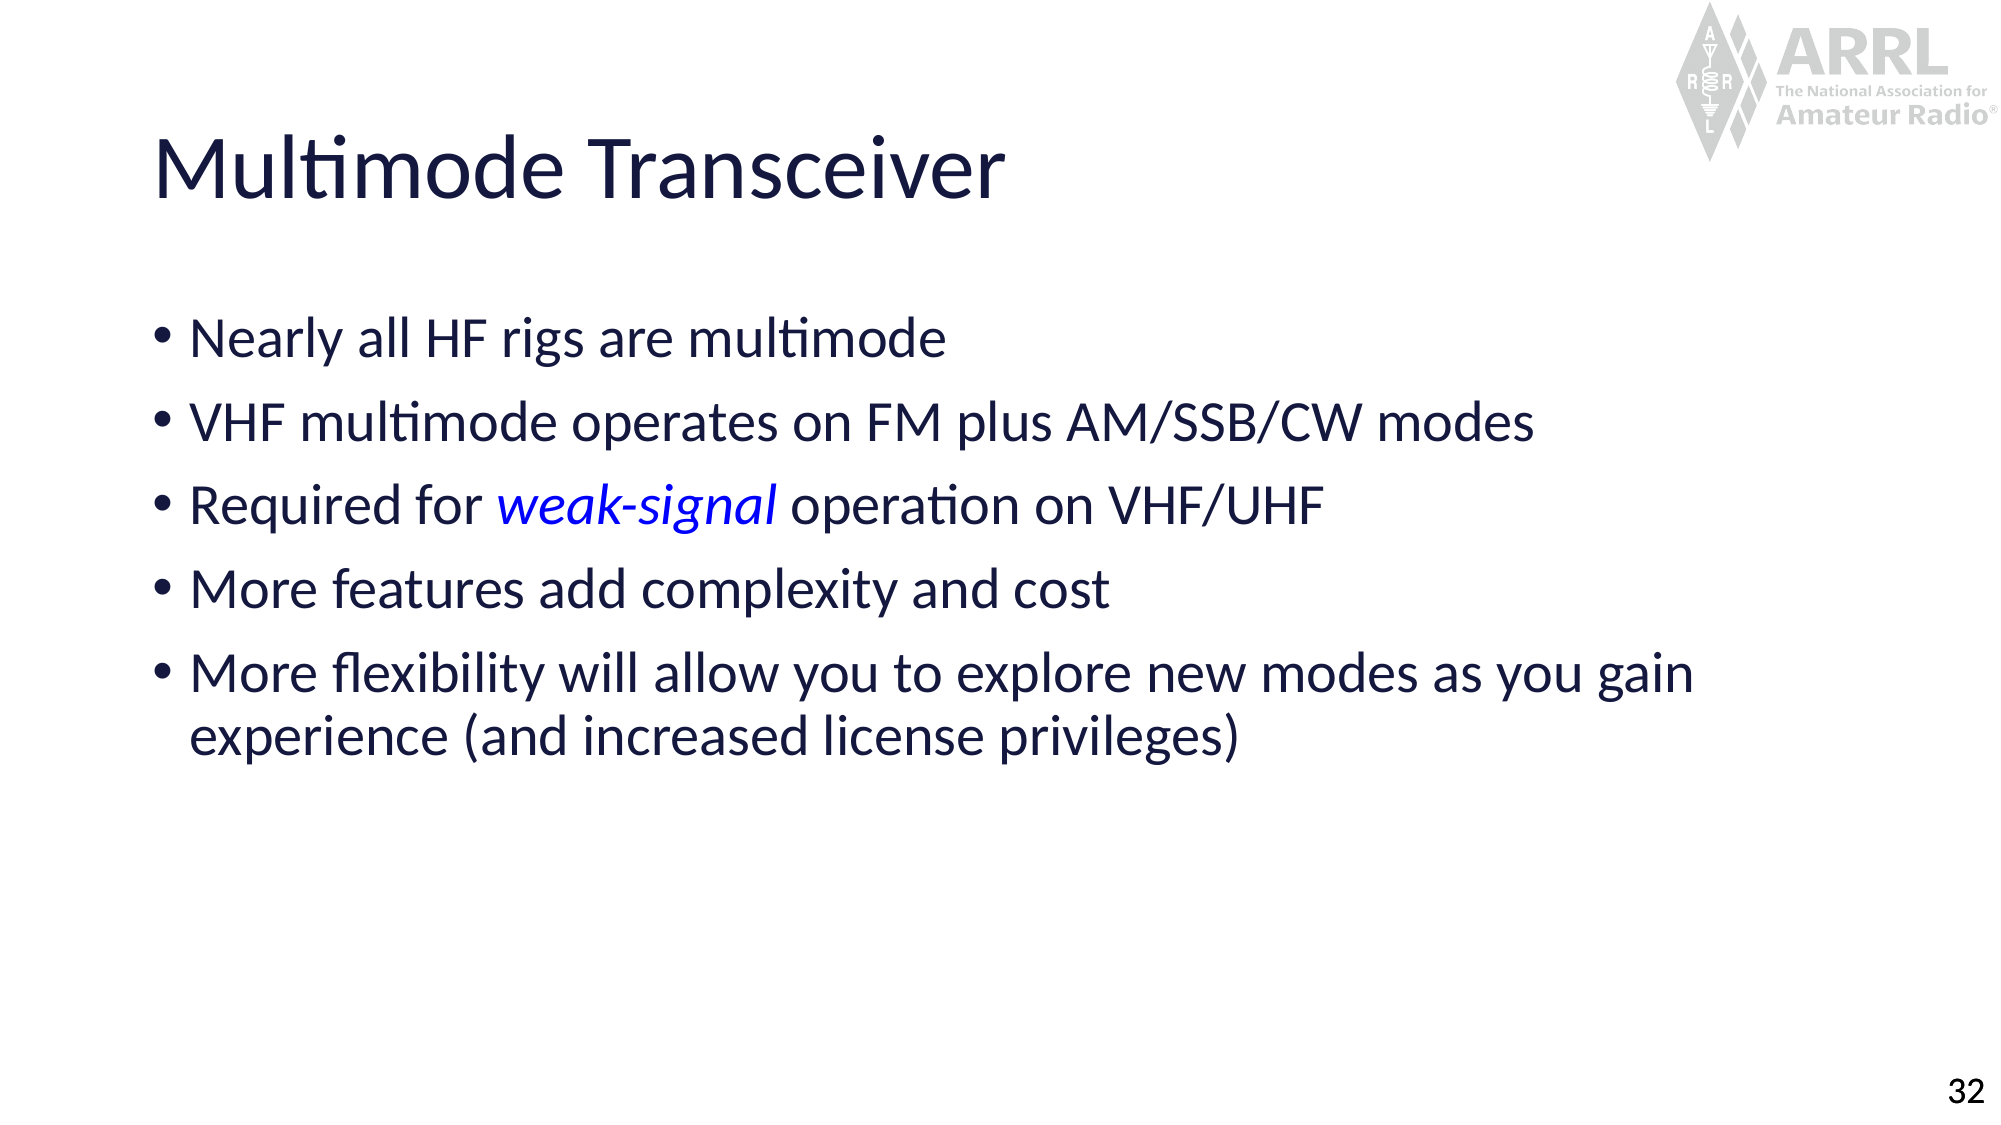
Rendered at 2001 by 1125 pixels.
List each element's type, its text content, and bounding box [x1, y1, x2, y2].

picture [1674, 0, 2000, 164]
title Multimode Transceiver [137, 59, 1863, 278]
list Nearly all HF rigs are multimode VHF multimode operates on FM plus AM/SSB/CW modes Required for weak-signal operation on VHF/UHF More features add complexity and cost More flexibility will allow you to explore new modes as you gain experience (and increased license privileges) [137, 299, 1863, 1014]
